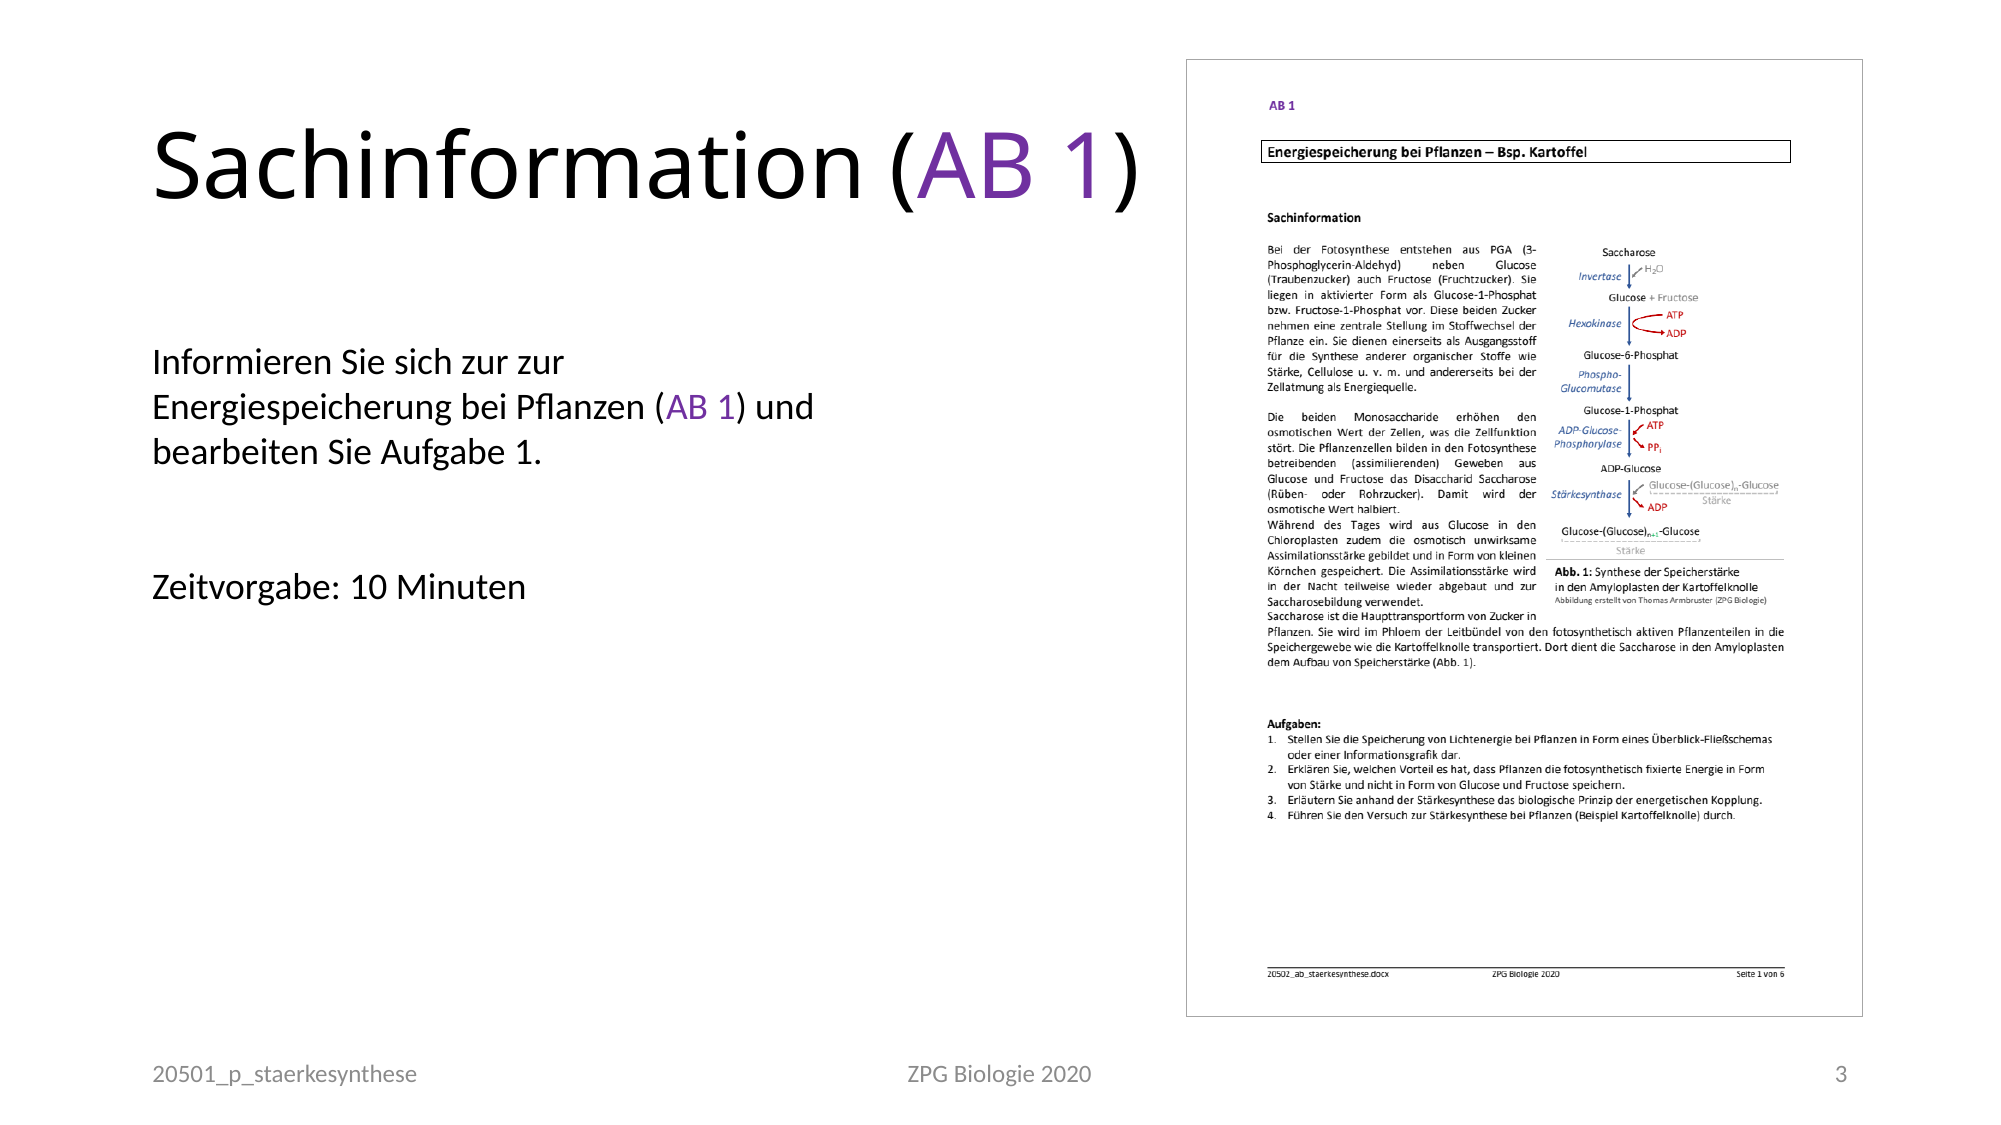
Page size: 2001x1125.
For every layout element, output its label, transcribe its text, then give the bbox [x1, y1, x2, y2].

title Sachinformation (AB 1) [137, 59, 1186, 278]
text_box Informieren Sie sich zur zur Energiespeicherung bei Pflanzen (AB 1) und bearbeiten Sie Aufgabe 1. Zeitvorgabe: 10 Minuten [137, 329, 875, 615]
slide_number 3 [1412, 1042, 1863, 1103]
slide_number 20501_p_staerkesynthese [137, 1042, 588, 1103]
picture [1186, 59, 1863, 1017]
footer ZPG Biologie 2020 [662, 1042, 1338, 1103]
